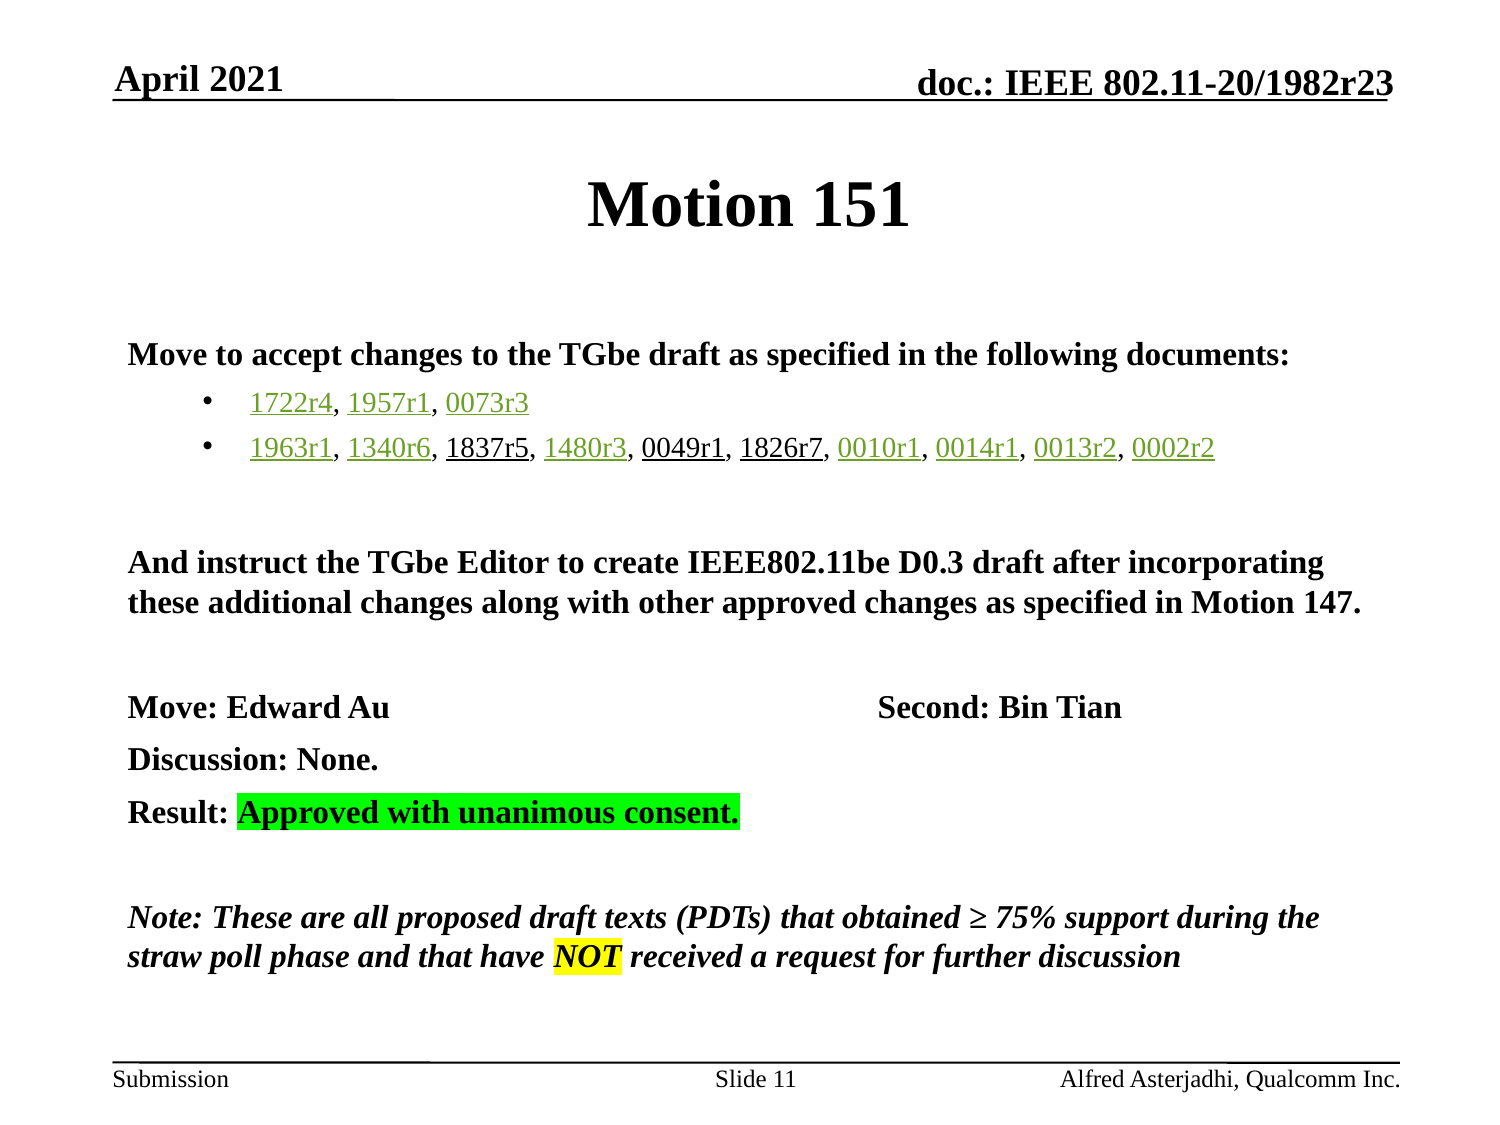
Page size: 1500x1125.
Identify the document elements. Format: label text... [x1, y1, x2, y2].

title Motion 151 [112, 112, 1388, 288]
list Move to accept changes to the TGbe draft as specified in the following documents: 1722r4, 1957r1, 0073r3 1963r1, 1340r6, 1837r5, 1480r3, 0049r1, 1826r7, 0010r1, 0014r1, 0013r2, 0002r2 And instruct the TGbe Editor to create IEEE802.11be D0.3 draft after incorporating these additional changes along with other approved changes as specified in Motion 147. Move: Edward Au Second: Bin Tian Discussion: None. Result: Approved with unanimous consent. Note: These are all proposed draft texts (PDTs) that obtained ≥ 75% support during the straw poll phase and that have NOT received a request for further discussion [112, 324, 1388, 1000]
footer Alfred Asterjadhi, Qualcomm Inc. [878, 1061, 1402, 1093]
slide_number Slide 11 [712, 1061, 800, 1123]
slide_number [114, 54, 423, 100]
